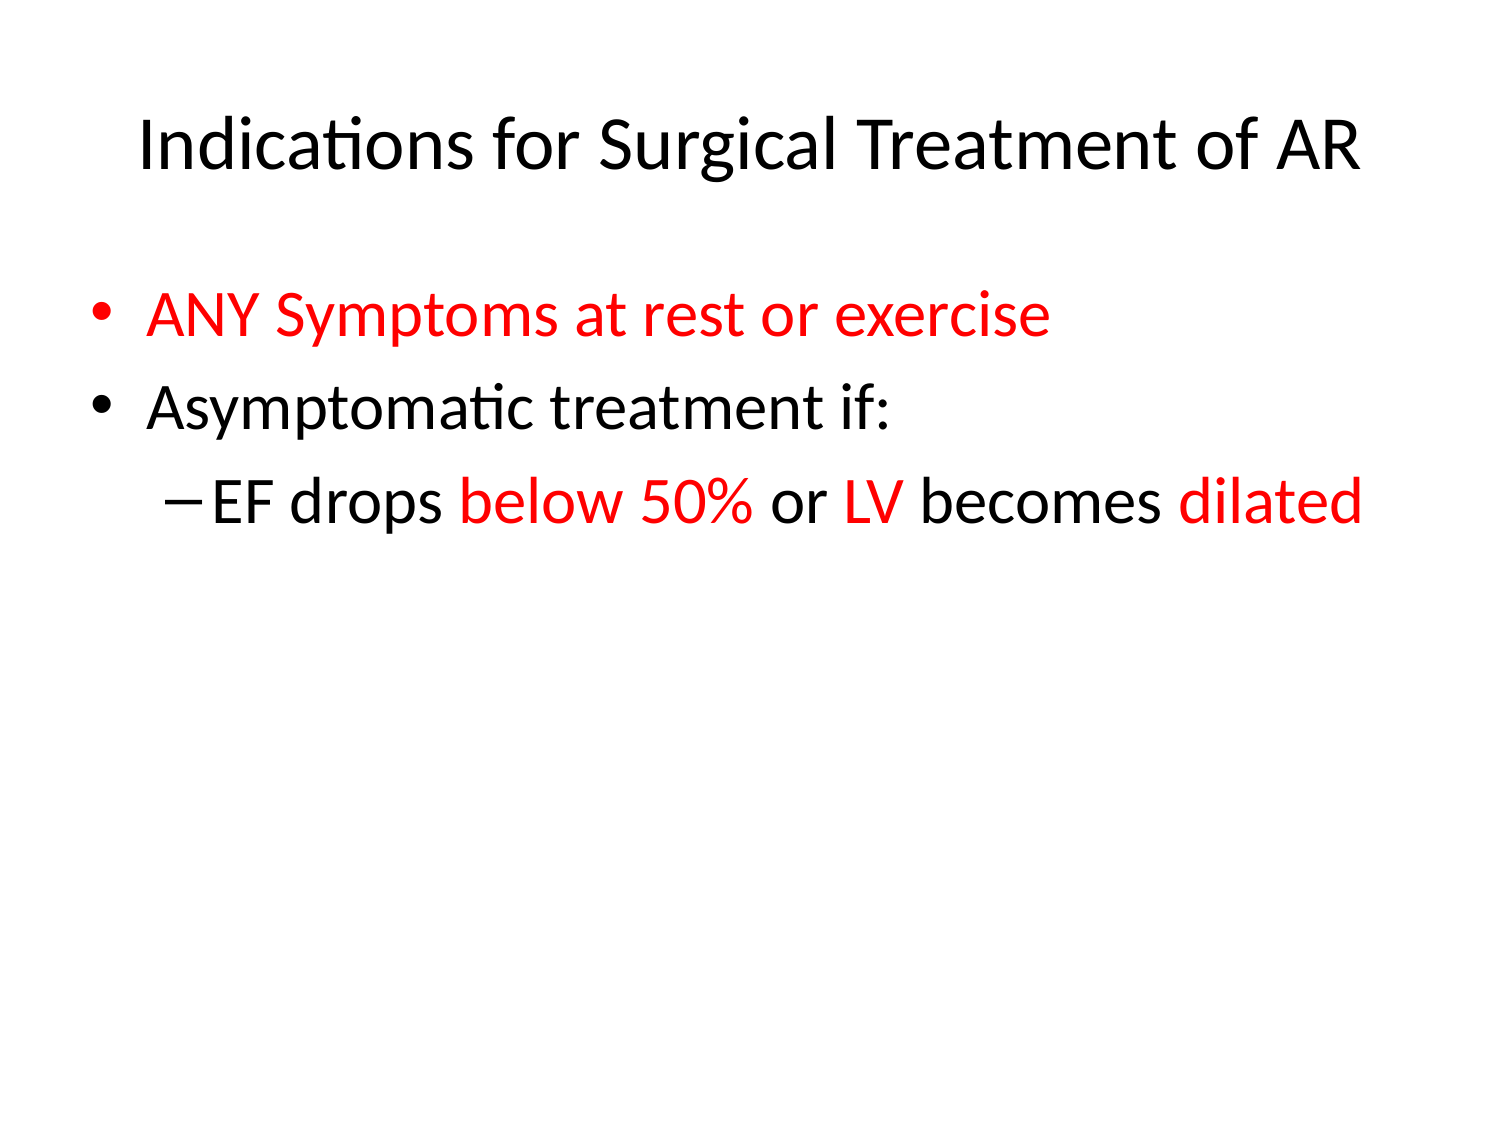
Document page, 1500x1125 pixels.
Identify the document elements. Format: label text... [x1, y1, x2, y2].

list ANY Symptoms at rest or exercise Asymptomatic treatment if: EF drops below 50% or LV becomes dilated [75, 262, 1425, 1005]
title Indications for Surgical Treatment of AR [75, 45, 1425, 233]
